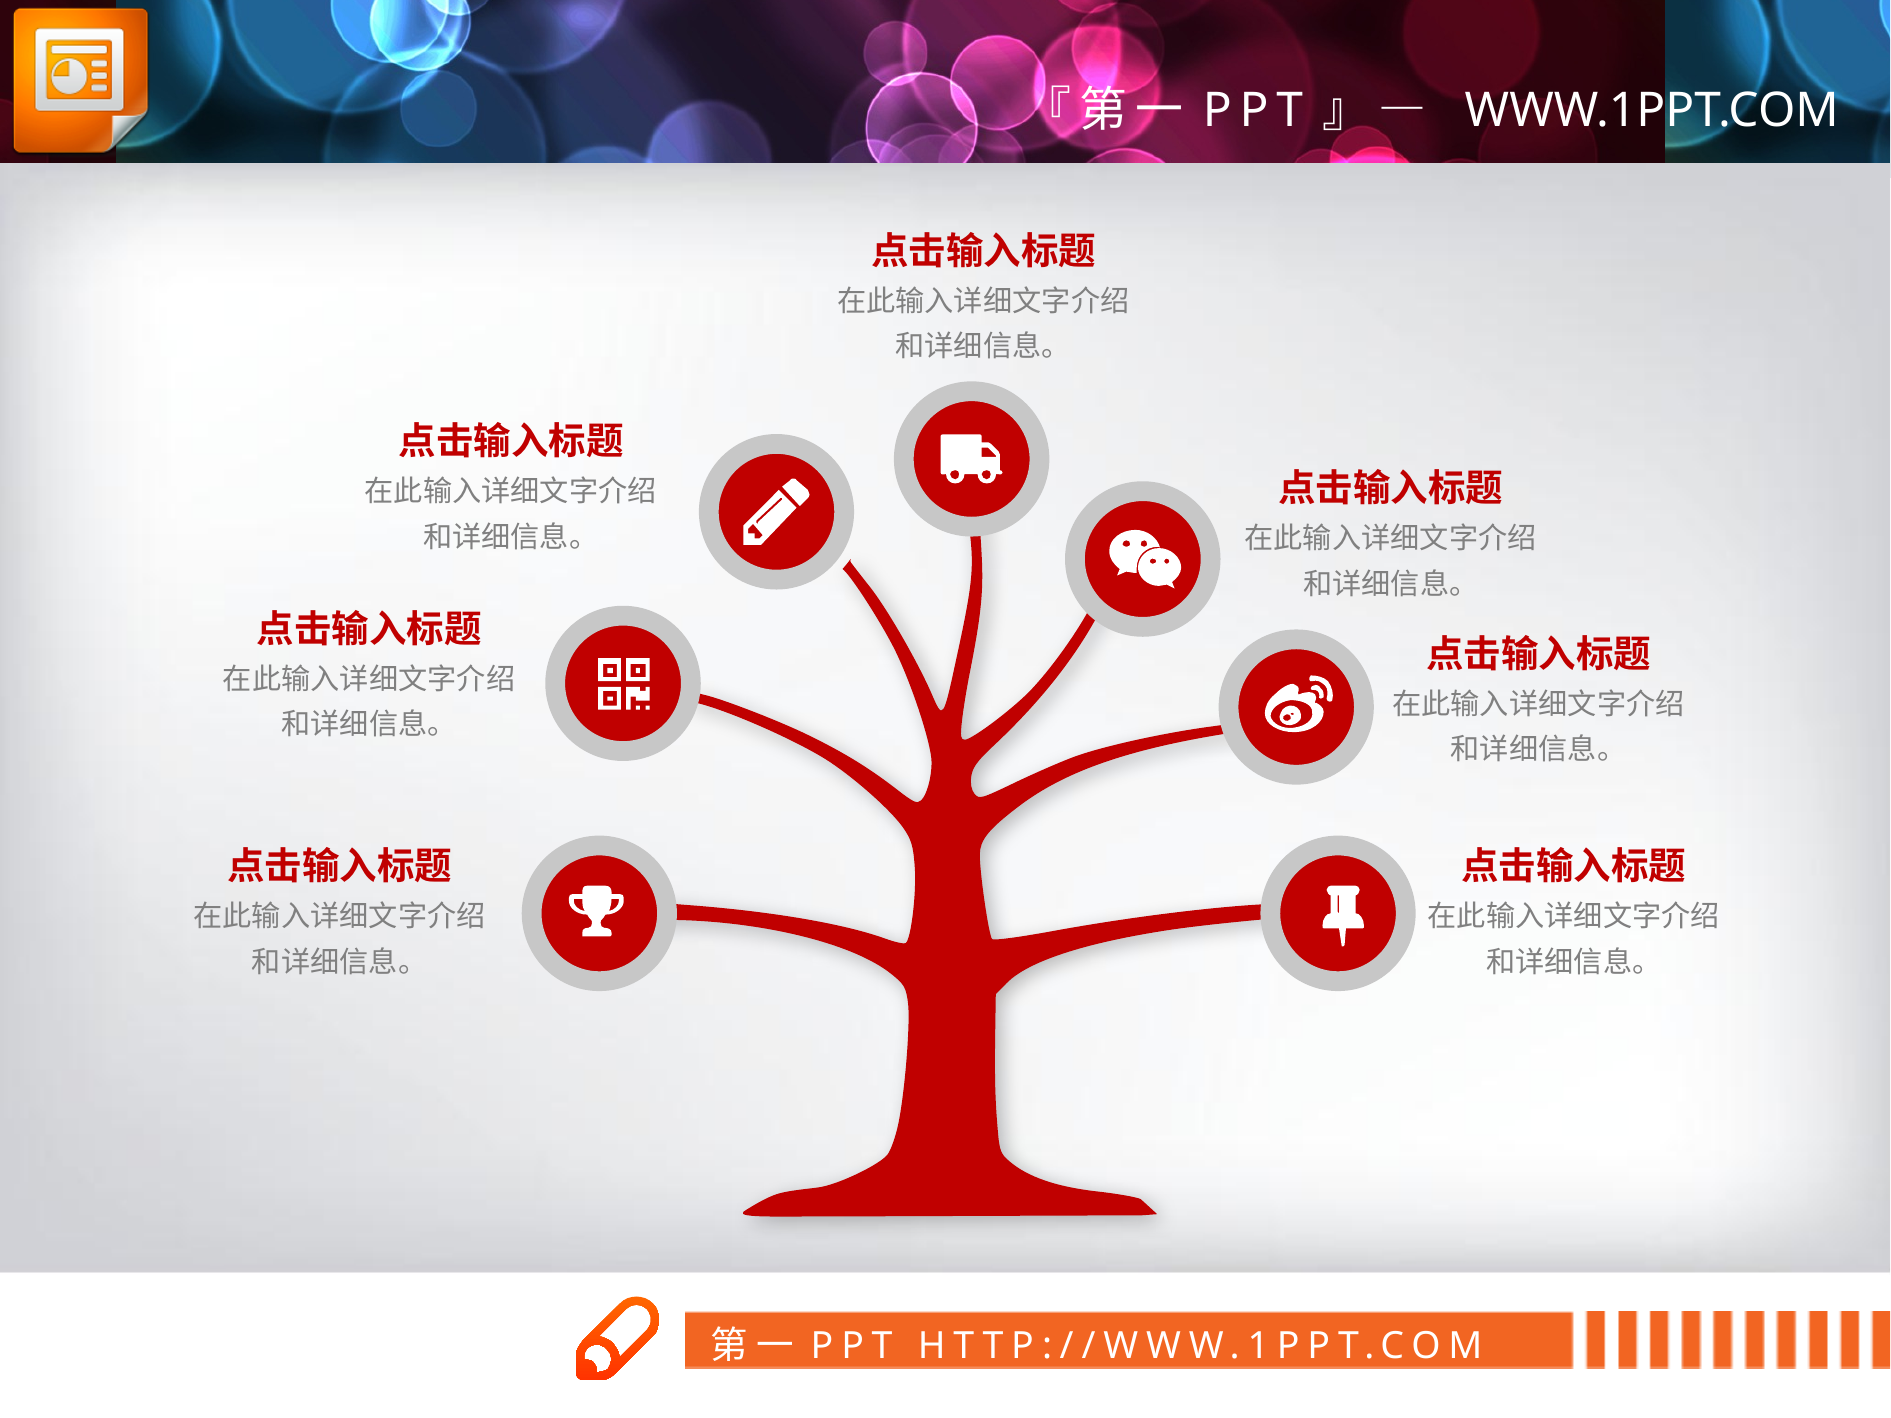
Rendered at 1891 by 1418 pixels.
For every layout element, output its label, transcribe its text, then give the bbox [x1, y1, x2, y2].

text_box [1228, 639, 1364, 775]
text_box [1270, 845, 1406, 982]
text_box [903, 391, 1040, 527]
text_box [708, 443, 845, 580]
text_box [1322, 885, 1364, 947]
text_box [782, 478, 810, 507]
picture [0, 0, 1891, 1275]
text_box [626, 658, 650, 682]
text_box [598, 658, 621, 682]
text_box 点击输入标题 在此输入详细文字介绍 和详细信息。 [178, 834, 501, 986]
text_box [568, 885, 624, 937]
text_box 点击输入标题 在此输入详细文字介绍 和详细信息。 [1412, 834, 1736, 986]
text_box [1074, 491, 1211, 627]
text_box 点击输入标题 在此输入详细文字介绍 和详细信息。 [822, 219, 1145, 370]
text_box [1309, 675, 1333, 702]
text_box [626, 686, 650, 710]
text_box [555, 615, 691, 752]
picture [685, 1311, 1891, 1369]
text_box 点击输入标题 在此输入详细文字介绍 和详细信息。 [1377, 622, 1700, 773]
text_box 点击输入标题 在此输入详细文字介绍 和详细信息。 [349, 409, 672, 561]
text_box [940, 434, 1003, 484]
text_box 点击输入标题 在此输入详细文字介绍 和详细信息。 [208, 597, 531, 748]
text_box [531, 845, 668, 982]
text_box [598, 686, 621, 710]
text_box [1264, 683, 1324, 733]
text_box [1109, 529, 1182, 589]
text_box 点击输入标题 在此输入详细文字介绍 和详细信息。 [1229, 456, 1552, 608]
text_box [667, 527, 1270, 1217]
text_box [743, 489, 797, 545]
